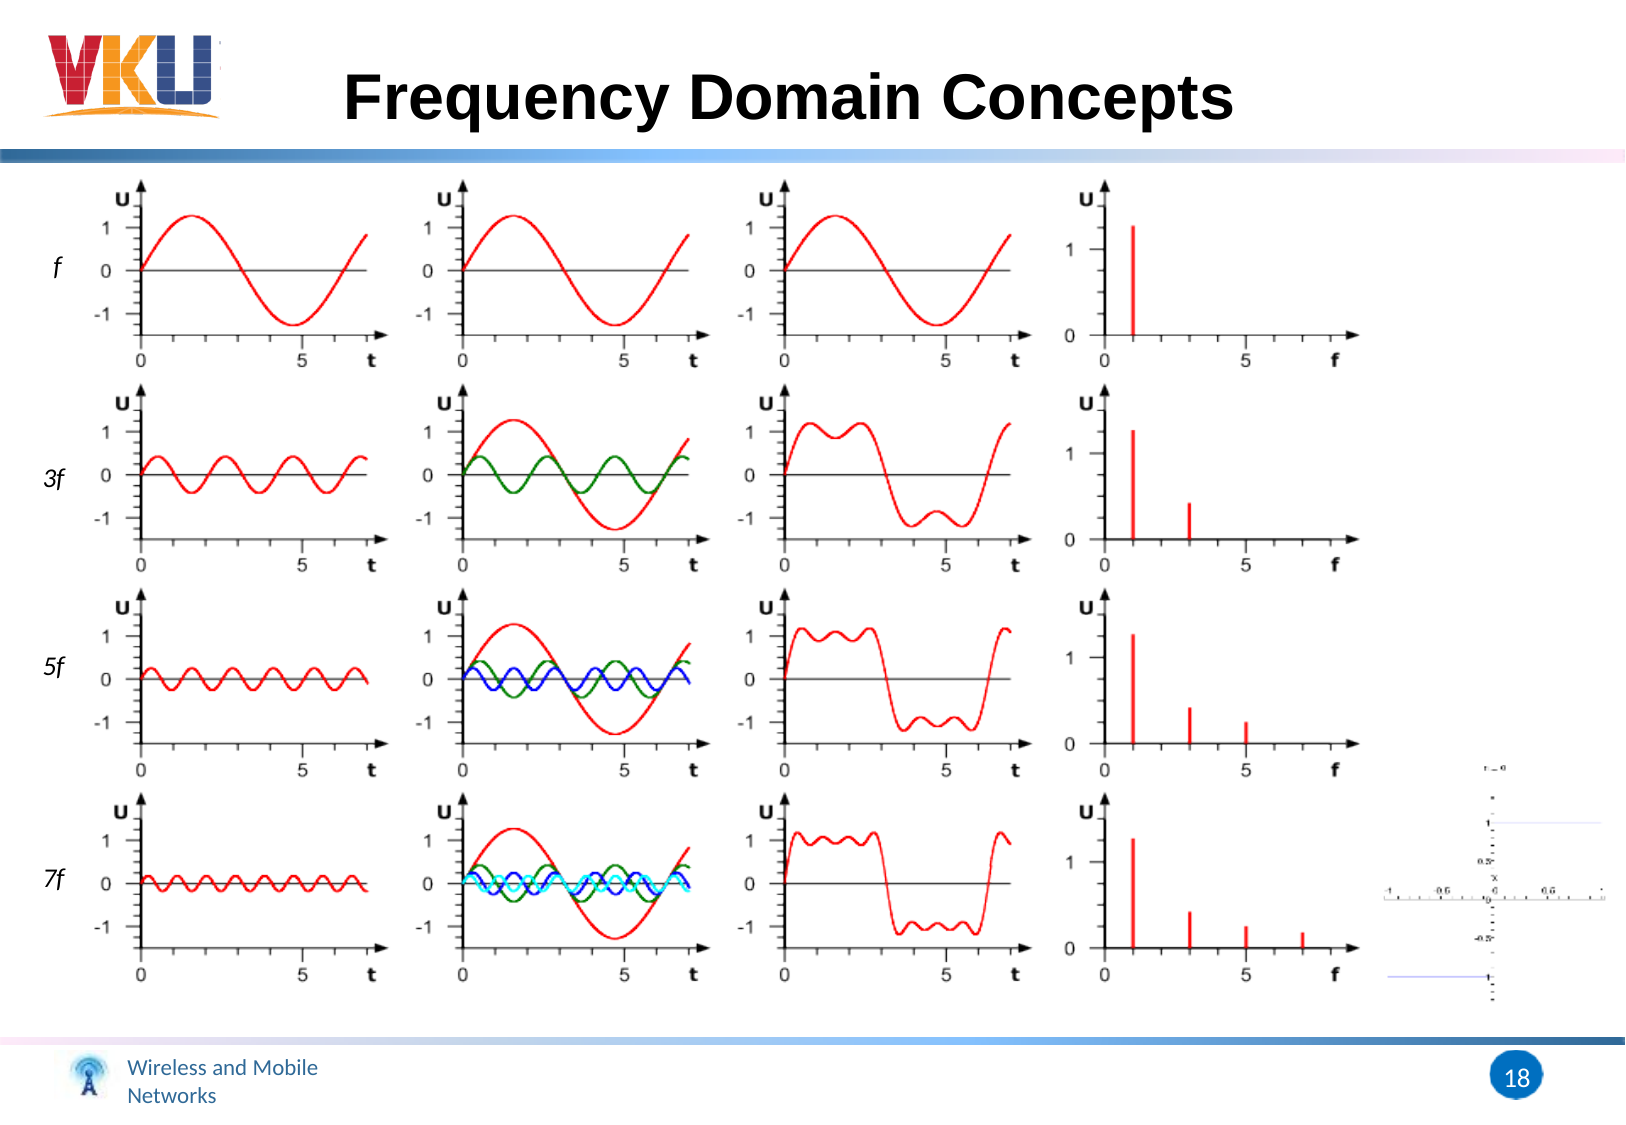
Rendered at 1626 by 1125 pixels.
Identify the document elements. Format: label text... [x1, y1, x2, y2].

picture [32, 21, 228, 129]
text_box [0, 149, 1625, 1101]
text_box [53, 178, 1361, 1101]
text_box Frequency Domain Concepts [339, 50, 1288, 133]
